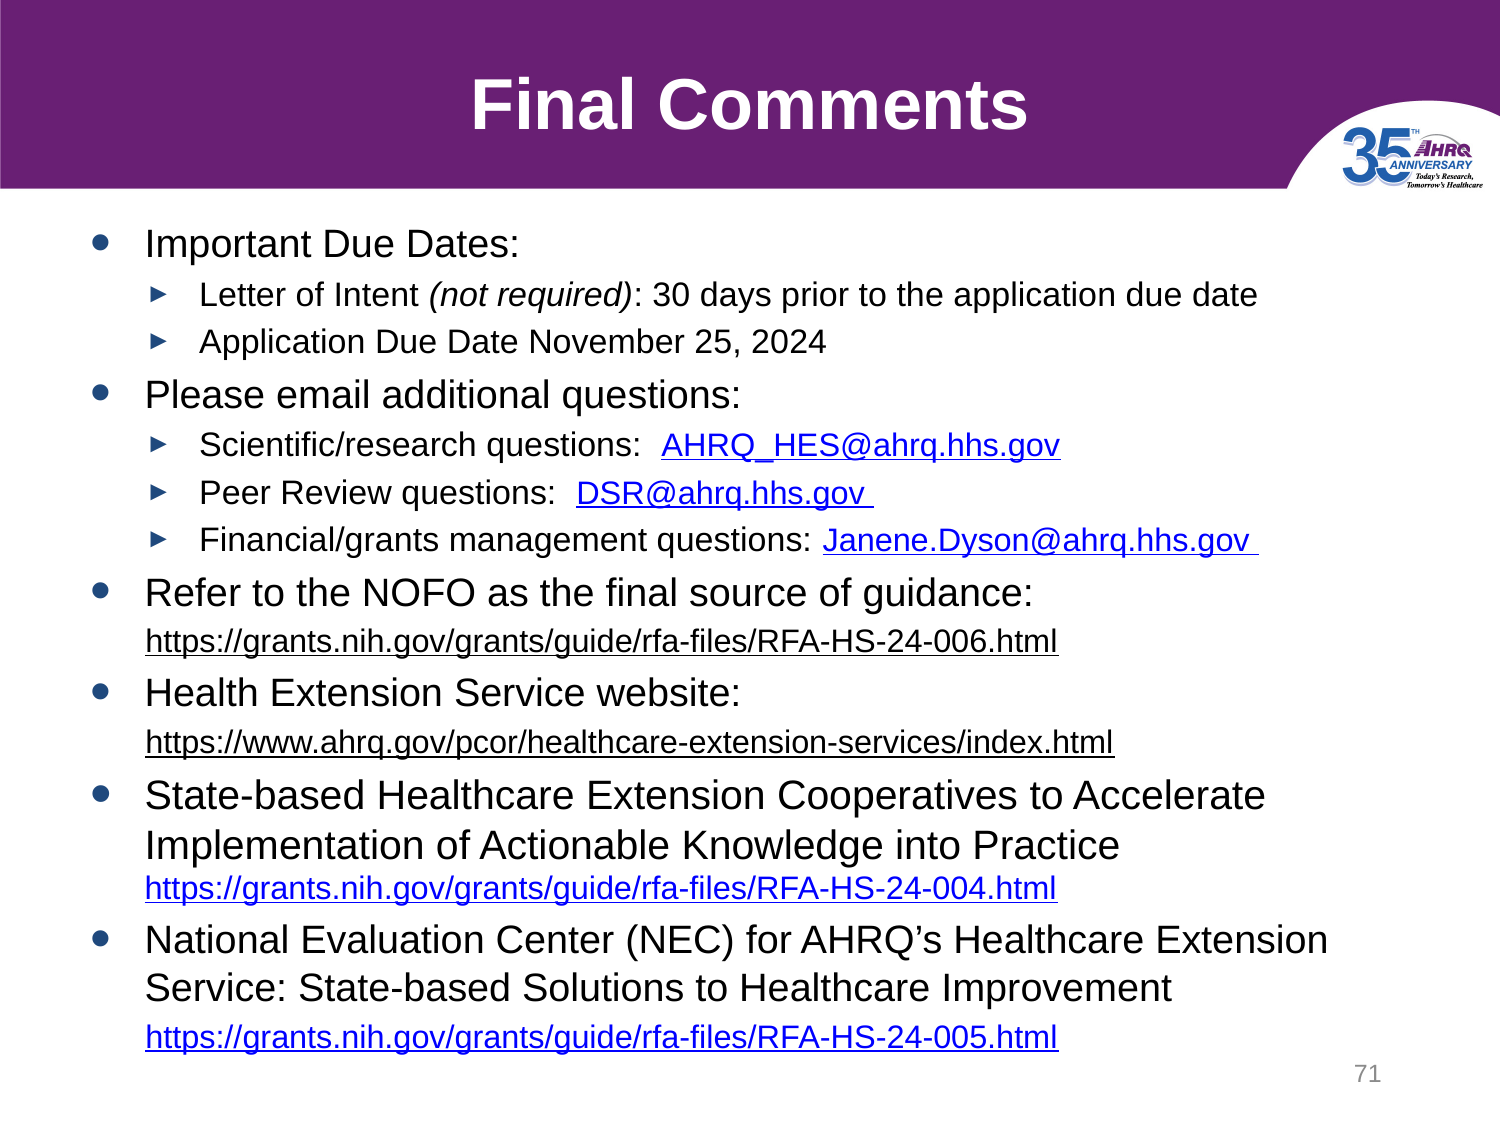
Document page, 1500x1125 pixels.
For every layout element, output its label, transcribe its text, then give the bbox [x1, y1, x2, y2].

slide_number 71 [1059, 1042, 1397, 1103]
title Final Comments [206, 50, 1294, 152]
picture [0, 0, 1500, 1125]
list Important Due Dates: Letter of Intent (not required): 30 days prior to the application due date Application Due Date November 25, 2024 Please email additional questions: Scientific/research questions: AHRQ_HES@ahrq.hhs.gov Peer Review questions: DSR@ahrq.hhs.gov Financial/grants management questions: Janene.Dyson@ahrq.hhs.gov ​ Refer to the NOFO as the final source of guidance: https://grants.nih.gov/grants/guide/rfa-files/RFA-HS-24-006.html Health Extension Service website: https://www.ahrq.gov/pcor/healthcare-extension-services/index.html State-based Healthcare Extension Cooperatives to Accelerate Implementation of Actionable Knowledge into Practice https://grants.nih.gov/grants/guide/rfa-files/RFA-HS-24-004.html National Evaluation Center (NEC) for AHRQ’s Healthcare Extension Service: State-based Solutions to Healthcare Improvement https://grants.nih.gov/grants/guide/rfa-files/RFA-HS-24-005.html [75, 210, 1463, 1075]
